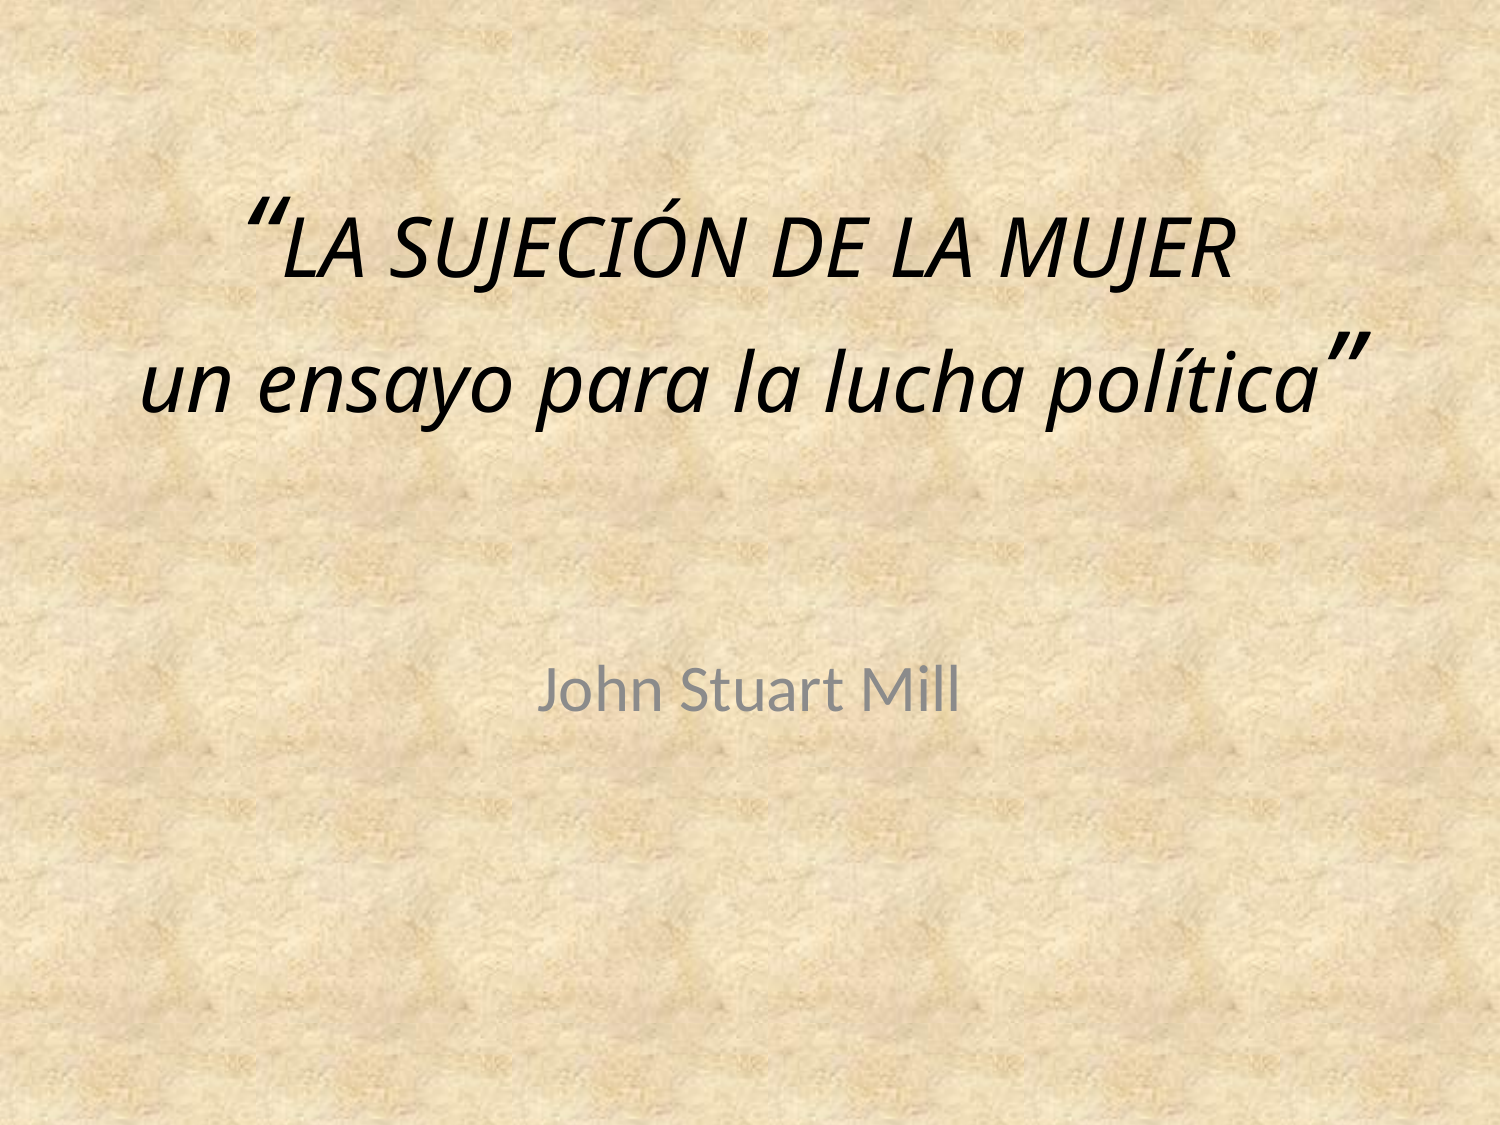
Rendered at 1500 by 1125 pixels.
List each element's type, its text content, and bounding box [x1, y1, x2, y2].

title “LA SUJECIÓN DE LA MUJER un ensayo para la lucha política” [112, 174, 1388, 425]
picture [0, 0, 1500, 1125]
subtitle John Stuart Mill [225, 637, 1275, 925]
